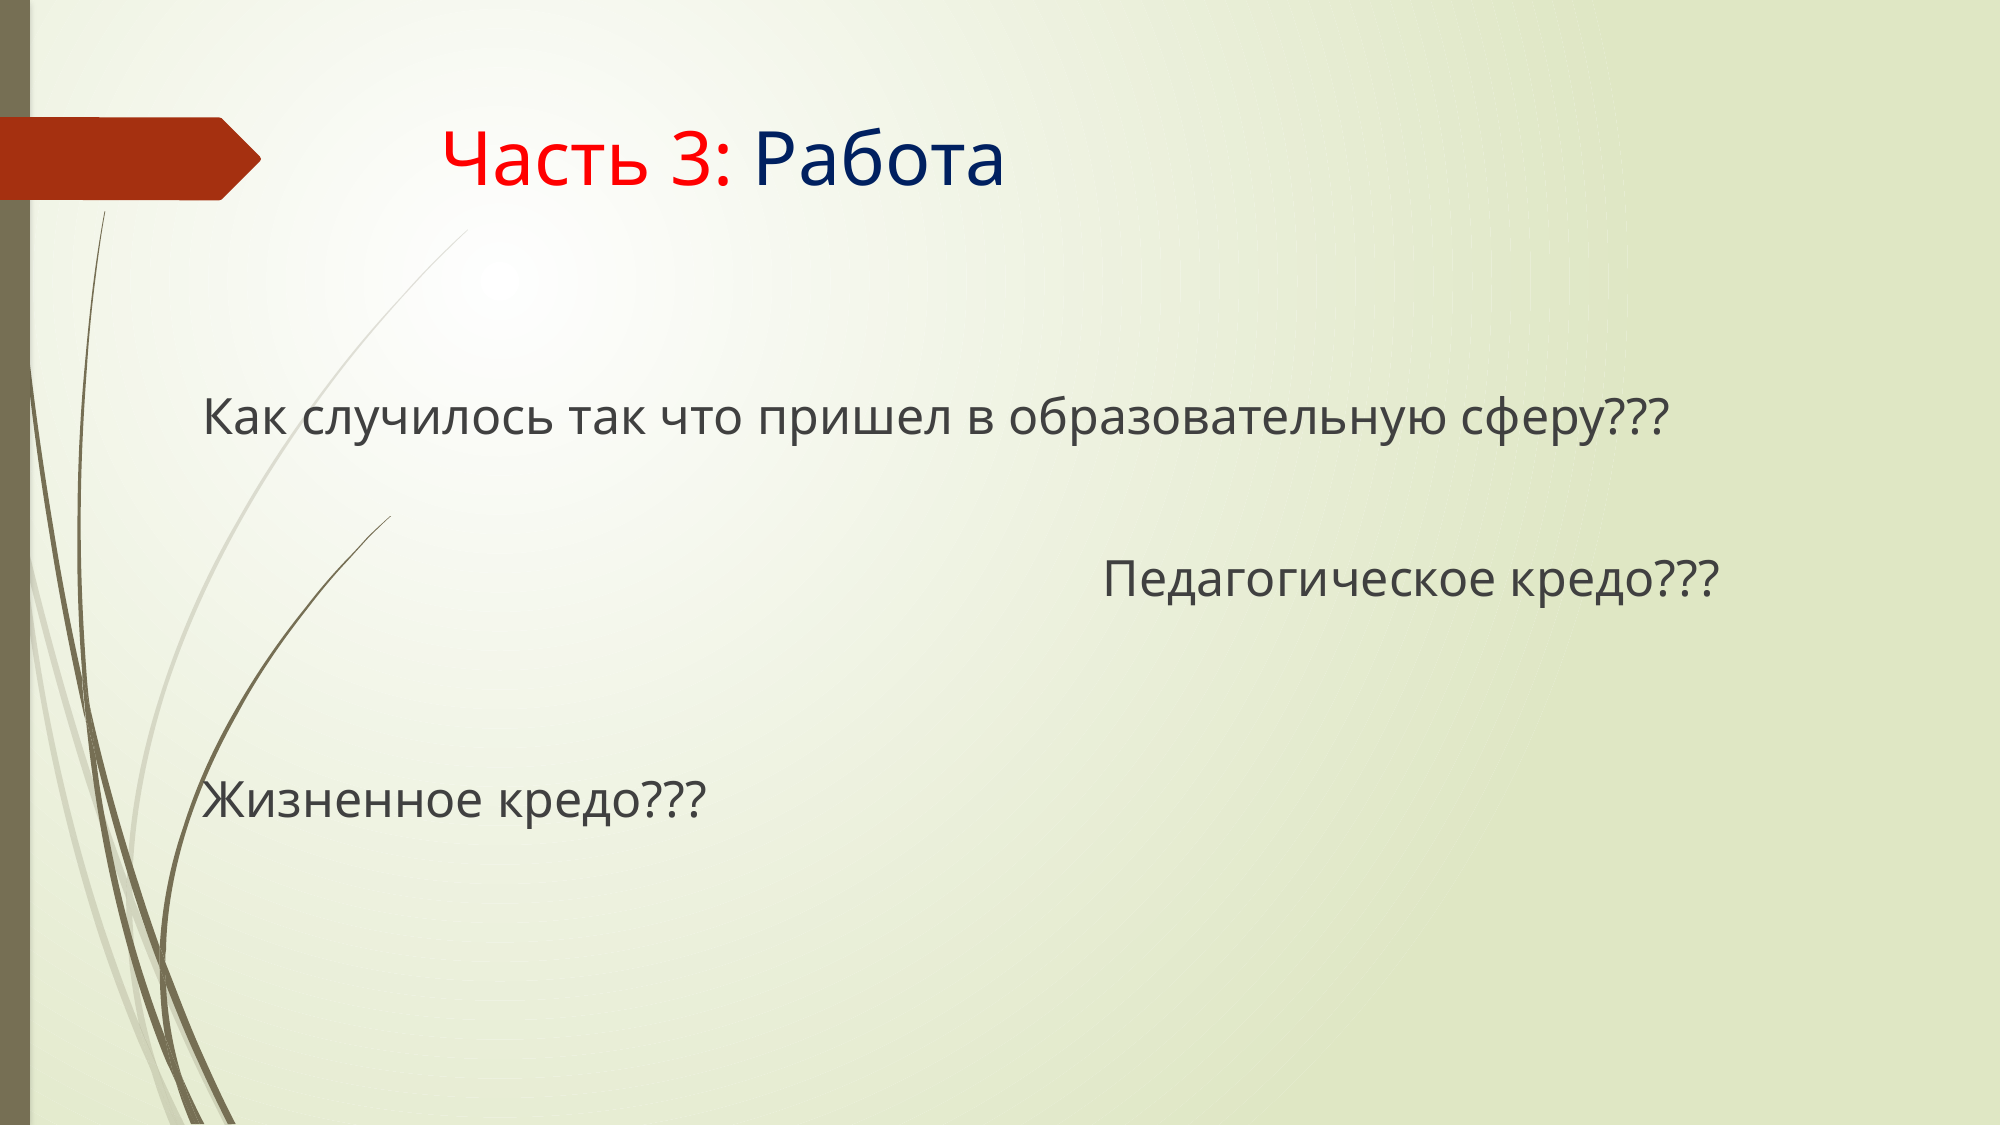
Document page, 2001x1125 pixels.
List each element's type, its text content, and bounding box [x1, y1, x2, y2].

list Как случилось так что пришел в образовательную сферу??? Педагогическое кредо??? Жизненное кредо??? [187, 377, 1888, 796]
title Часть 3: Работа [425, 102, 1888, 313]
